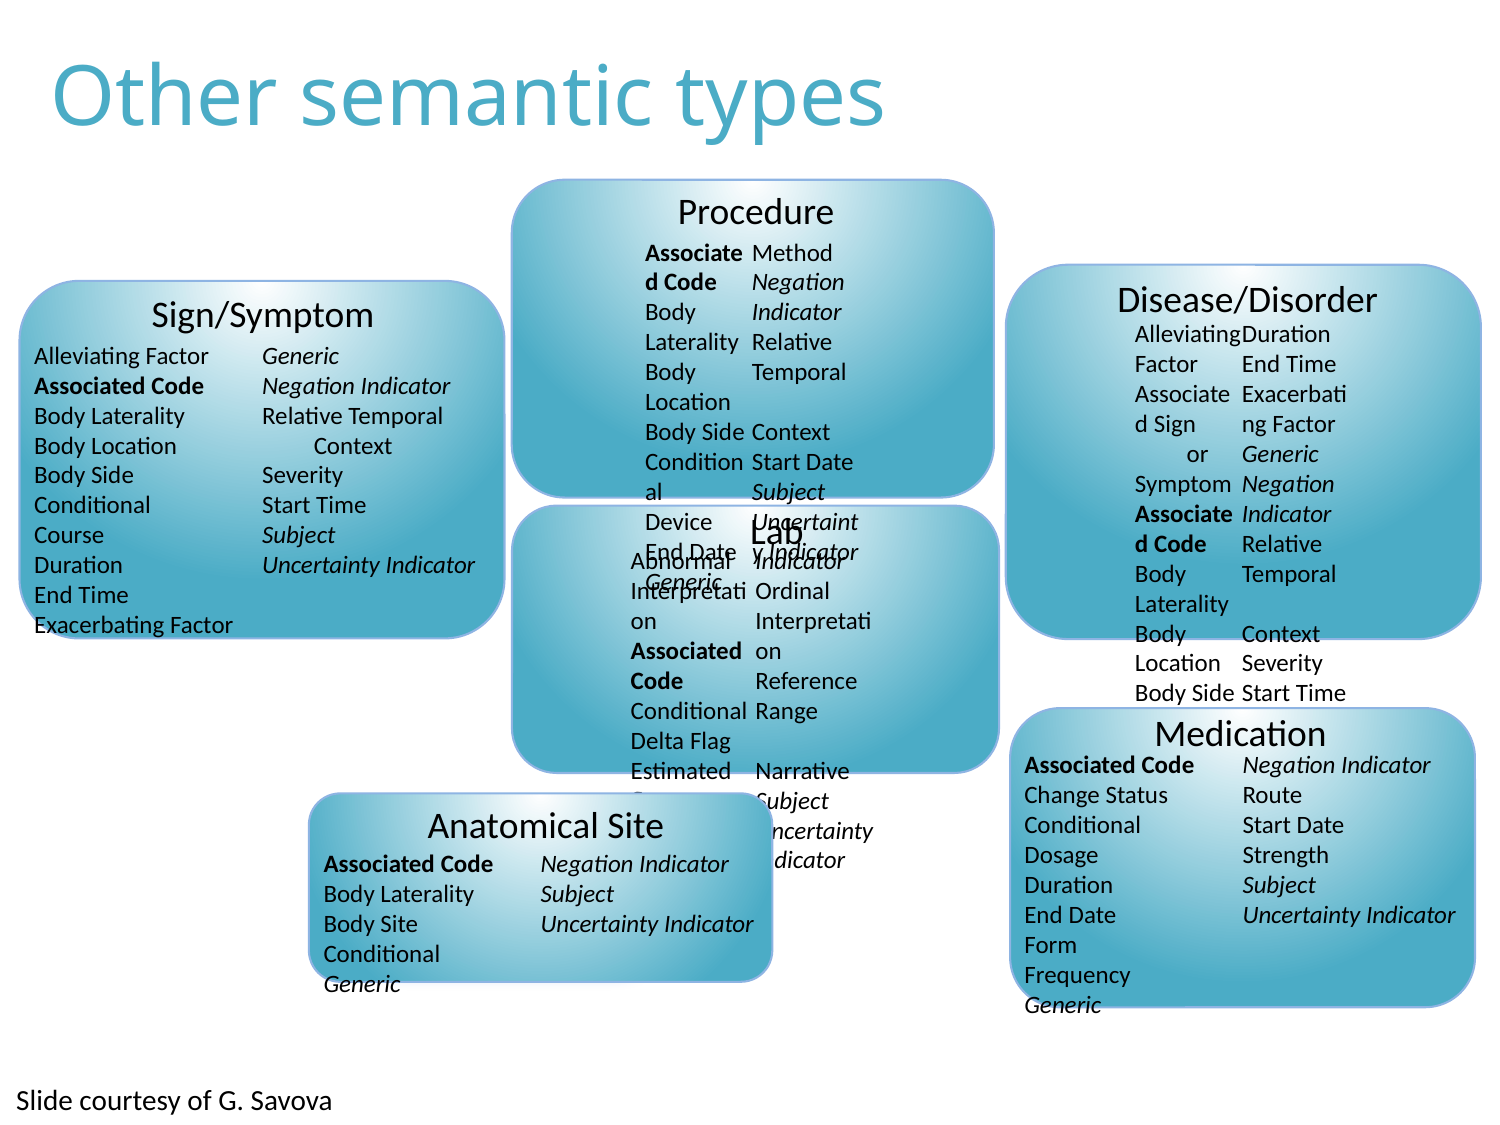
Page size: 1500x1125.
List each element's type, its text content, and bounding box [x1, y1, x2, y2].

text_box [19, 280, 505, 639]
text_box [308, 793, 773, 983]
text_box Slide courtesy of G. Savova [1, 1073, 348, 1124]
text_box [511, 503, 1000, 774]
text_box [1005, 264, 1482, 640]
title Other semantic types [35, 33, 1456, 151]
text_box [510, 179, 995, 498]
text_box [1009, 701, 1476, 1008]
